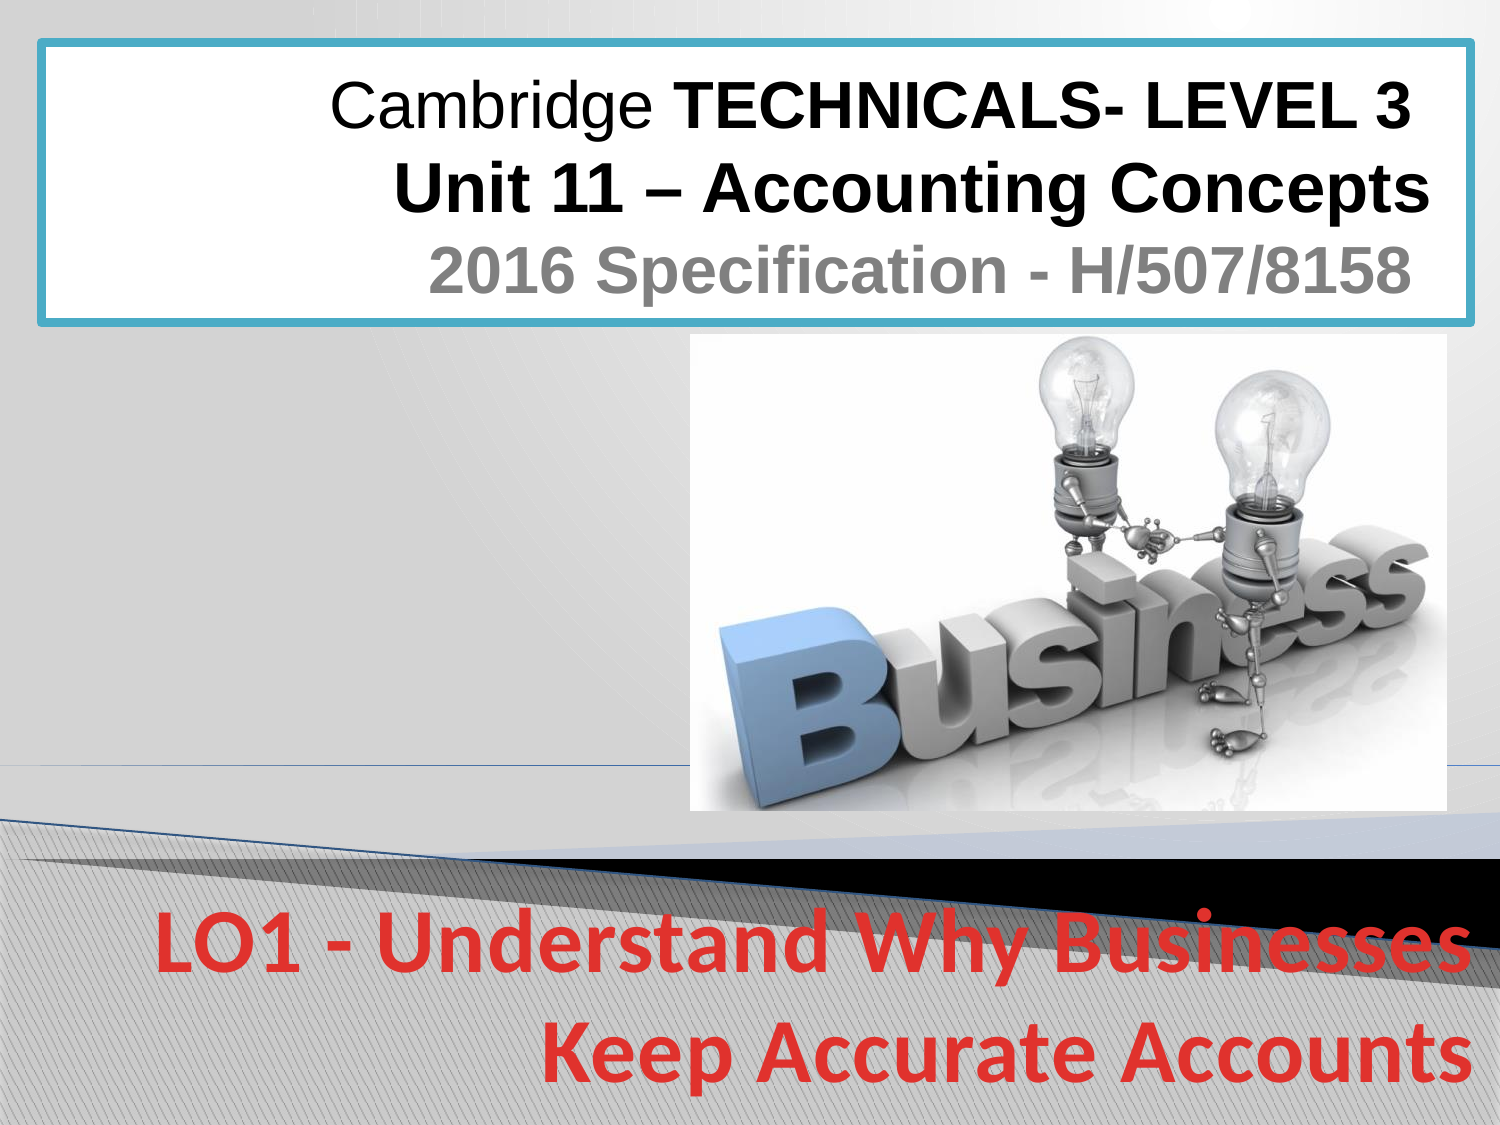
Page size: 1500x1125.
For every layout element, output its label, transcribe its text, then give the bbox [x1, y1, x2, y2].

subtitle LO1 - Understand Why Businesses Keep Accurate Accounts [53, 873, 1495, 1000]
text_box [37, 38, 1475, 327]
picture [5, 859, 591, 873]
text_box Cambridge TECHNICALS- LEVEL 3 Unit 11 – Accounting Concepts 2016 Specification - H/507/8158 [53, 54, 1447, 315]
picture [690, 334, 1448, 811]
picture [1495, 951, 1500, 989]
